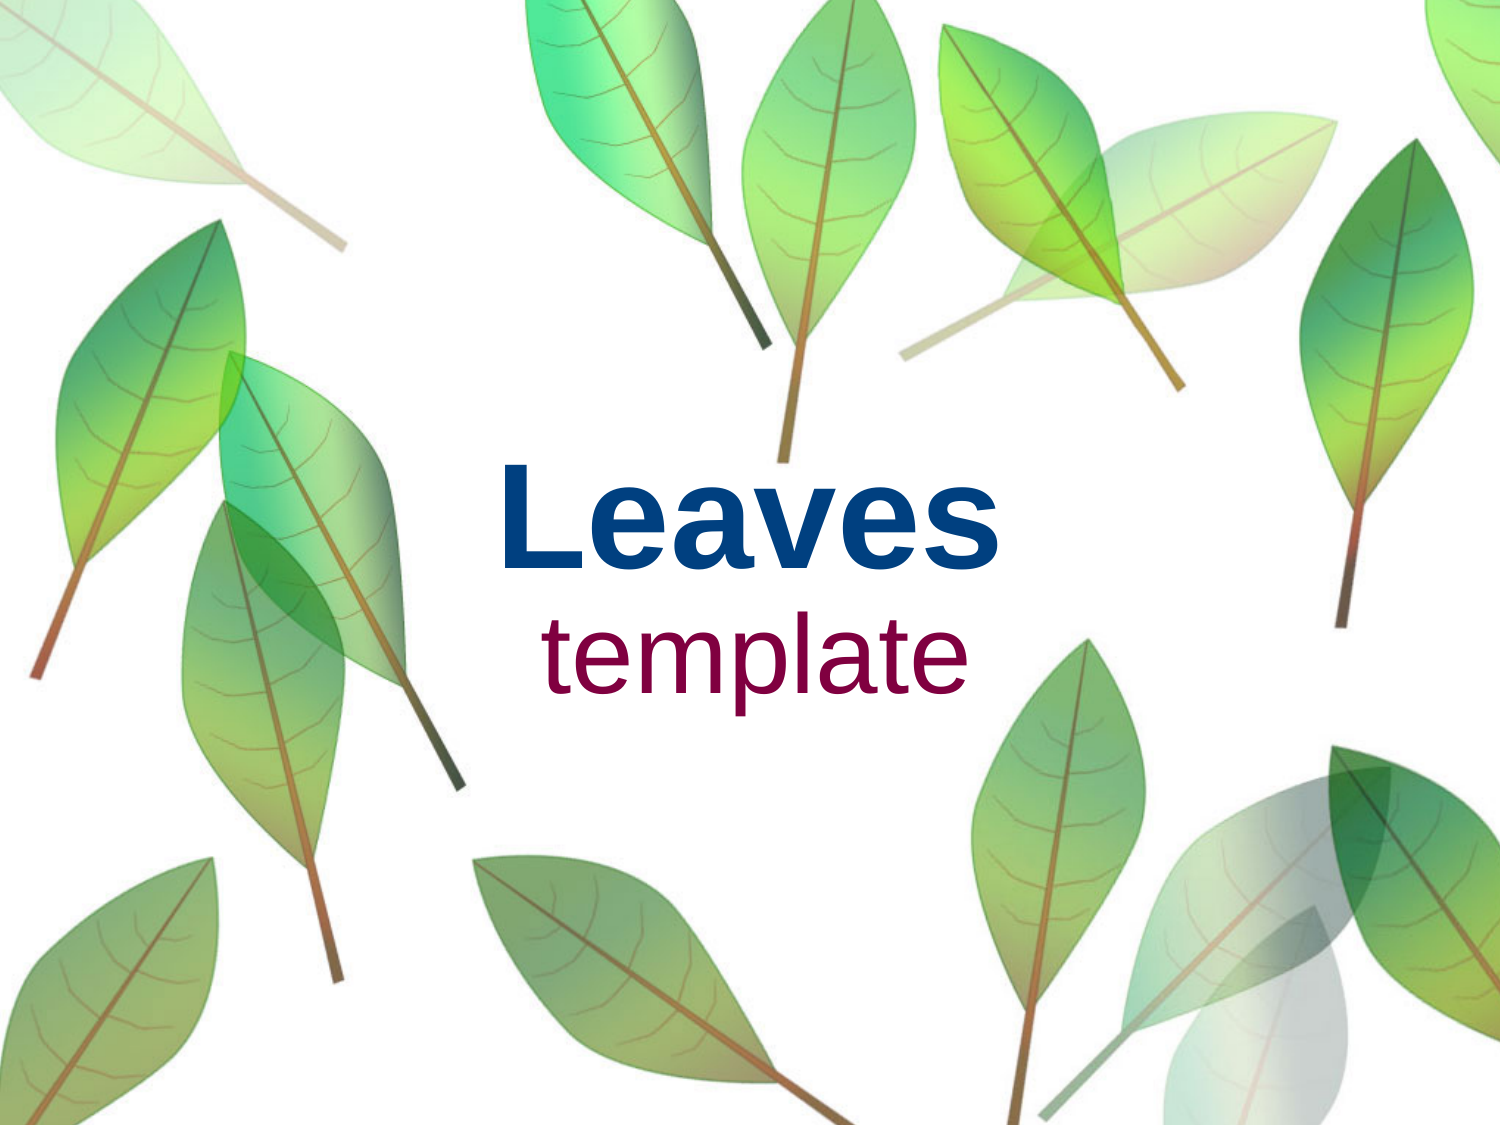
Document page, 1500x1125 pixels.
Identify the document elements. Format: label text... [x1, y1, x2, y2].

picture [0, 0, 1500, 1125]
text_box template [349, 573, 1163, 724]
title Leaves [112, 387, 1388, 629]
